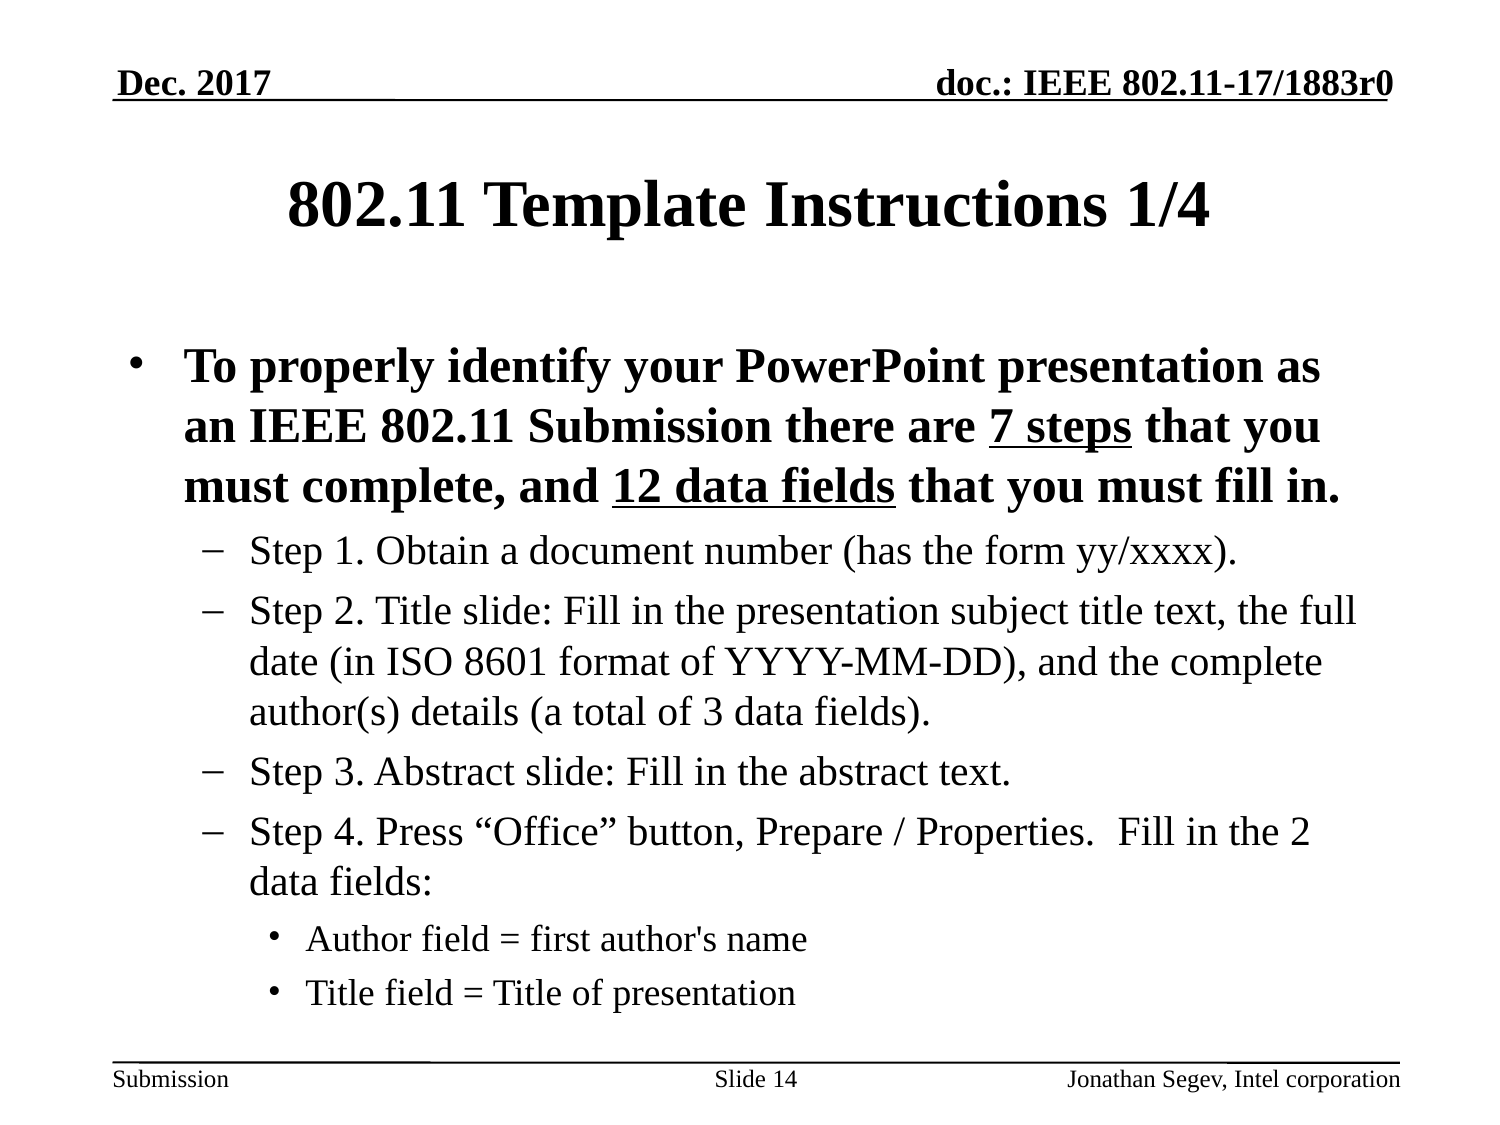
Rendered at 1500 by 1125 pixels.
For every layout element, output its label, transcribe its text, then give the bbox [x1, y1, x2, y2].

list To properly identify your PowerPoint presentation as an IEEE 802.11 Submission there are 7 steps that you must complete, and 12 data fields that you must fill in. Step 1. Obtain a document number (has the form yy/xxxx). Step 2. Title slide: Fill in the presentation subject title text, the full date (in ISO 8601 format of YYYY-MM-DD), and the complete author(s) details (a total of 3 data fields). Step 3. Abstract slide: Fill in the abstract text. Step 4. Press “Office” button, Prepare / Properties. Fill in the 2 data fields: Author field = first author's name Title field = Title of presentation [112, 324, 1388, 1032]
slide_number Slide 14 [712, 1061, 800, 1123]
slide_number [116, 58, 507, 104]
footer Jonathan Segev, Intel corporation [984, 1061, 1402, 1091]
title 802.11 Template Instructions 1/4 [112, 112, 1388, 288]
